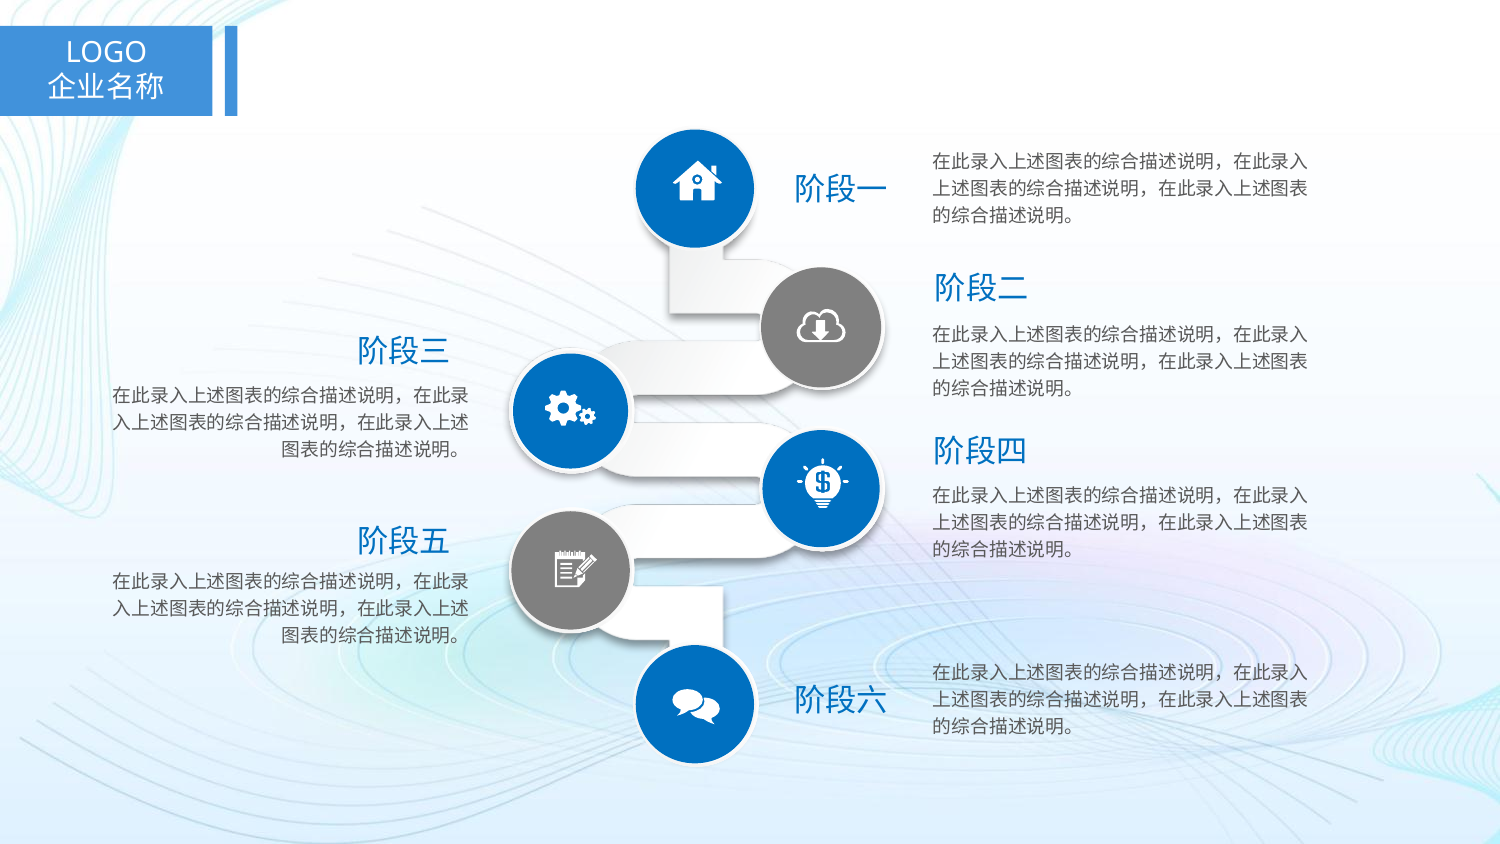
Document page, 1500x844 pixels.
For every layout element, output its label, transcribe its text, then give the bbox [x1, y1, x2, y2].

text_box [759, 425, 886, 551]
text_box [633, 125, 759, 251]
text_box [759, 264, 886, 390]
text_box 阶段五 [345, 516, 457, 559]
text_box 阶段四 [935, 425, 1040, 473]
text_box 在此录入上述图表的综合描述说明，在此录入上述图表的综合描述说明，在此录入上述图表的综合描述说明。 [97, 373, 457, 466]
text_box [554, 550, 598, 588]
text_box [633, 641, 759, 767]
text_box 在此录入上述图表的综合描述说明，在此录入上述图表的综合描述说明，在此录入上述图表的综合描述说明。 [935, 139, 1323, 232]
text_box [672, 160, 722, 201]
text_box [796, 458, 849, 508]
text_box 在此录入上述图表的综合描述说明，在此录入上述图表的综合描述说明，在此录入上述图表的综合描述说明。 [97, 559, 457, 652]
text_box 在此录入上述图表的综合描述说明，在此录入上述图表的综合描述说明，在此录入上述图表的综合描述说明。 [935, 650, 1323, 743]
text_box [509, 347, 635, 474]
text_box 在此录入上述图表的综合描述说明，在此录入上述图表的综合描述说明，在此录入上述图表的综合描述说明。 [935, 473, 1323, 566]
text_box 在此录入上述图表的综合描述说明，在此录入上述图表的综合描述说明，在此录入上述图表的综合描述说明。 [935, 313, 1323, 405]
text_box 阶段二 [935, 263, 1041, 312]
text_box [672, 689, 720, 725]
picture [0, 0, 1500, 844]
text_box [509, 507, 635, 633]
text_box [545, 390, 596, 426]
text_box 阶段三 [345, 325, 457, 373]
